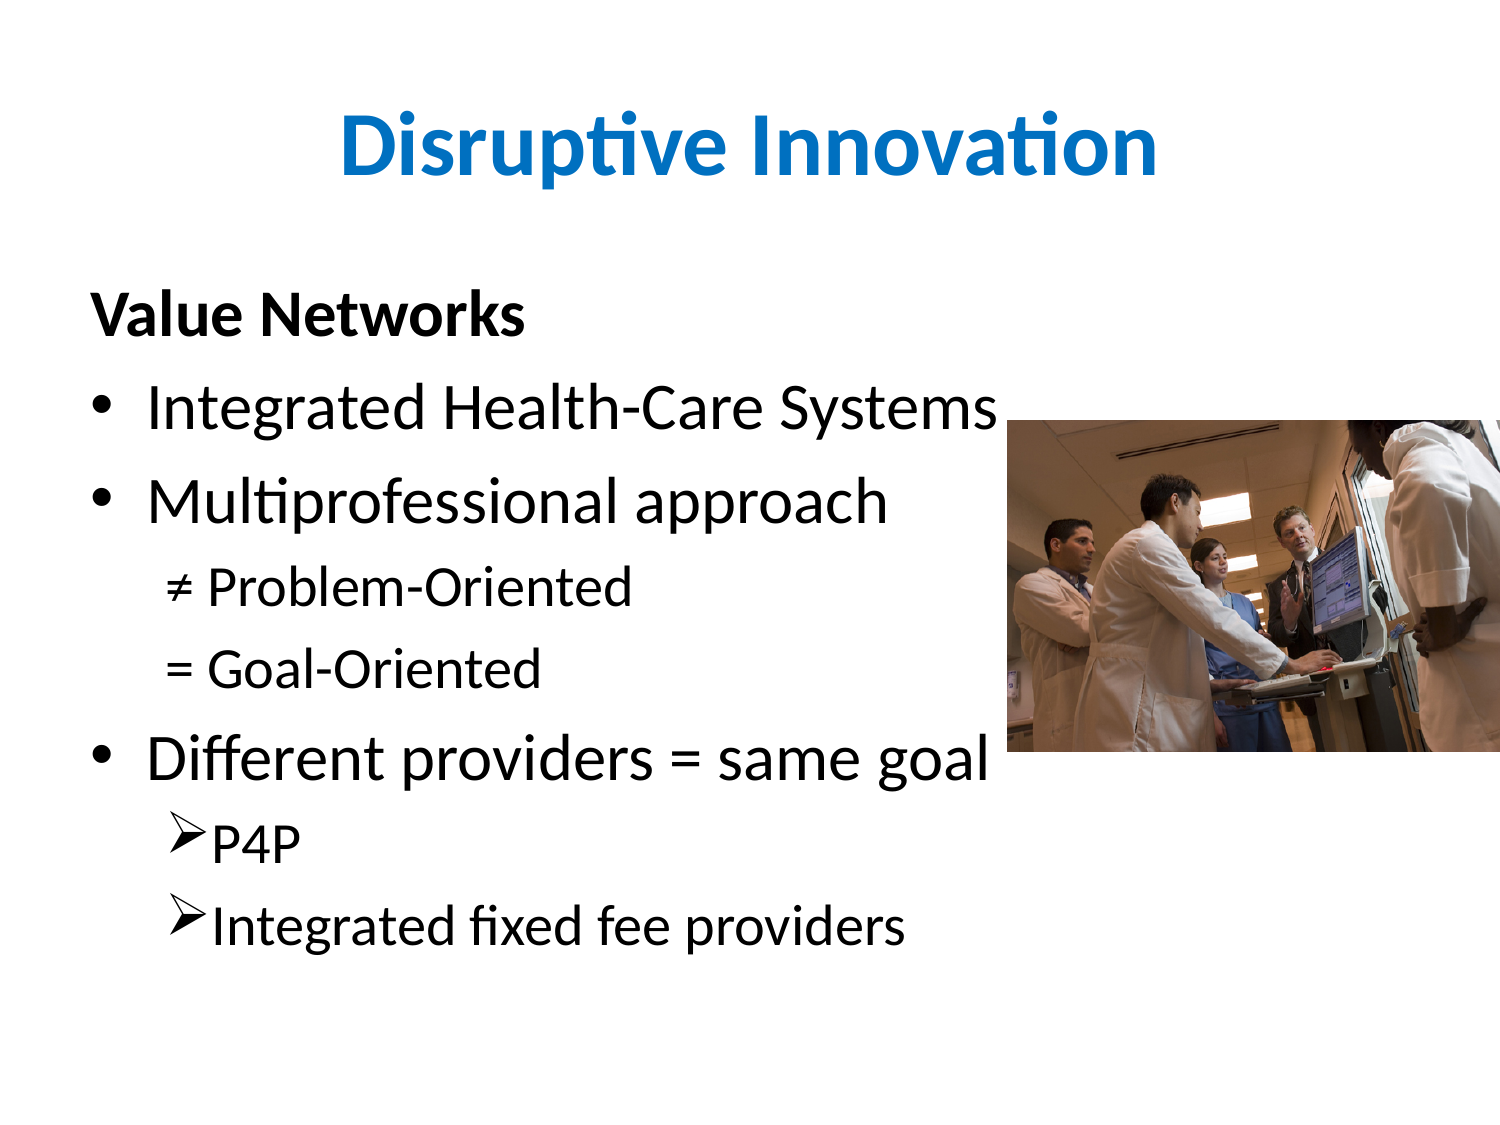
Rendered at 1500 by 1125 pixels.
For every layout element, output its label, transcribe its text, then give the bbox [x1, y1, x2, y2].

title Disruptive Innovation [75, 45, 1425, 233]
picture [1007, 420, 1500, 752]
list Value Networks Integrated Health-Care Systems Multiprofessional approach ≠ Problem-Oriented = Goal-Oriented Different providers = same goal P4P Integrated fixed fee providers [75, 262, 1425, 1005]
